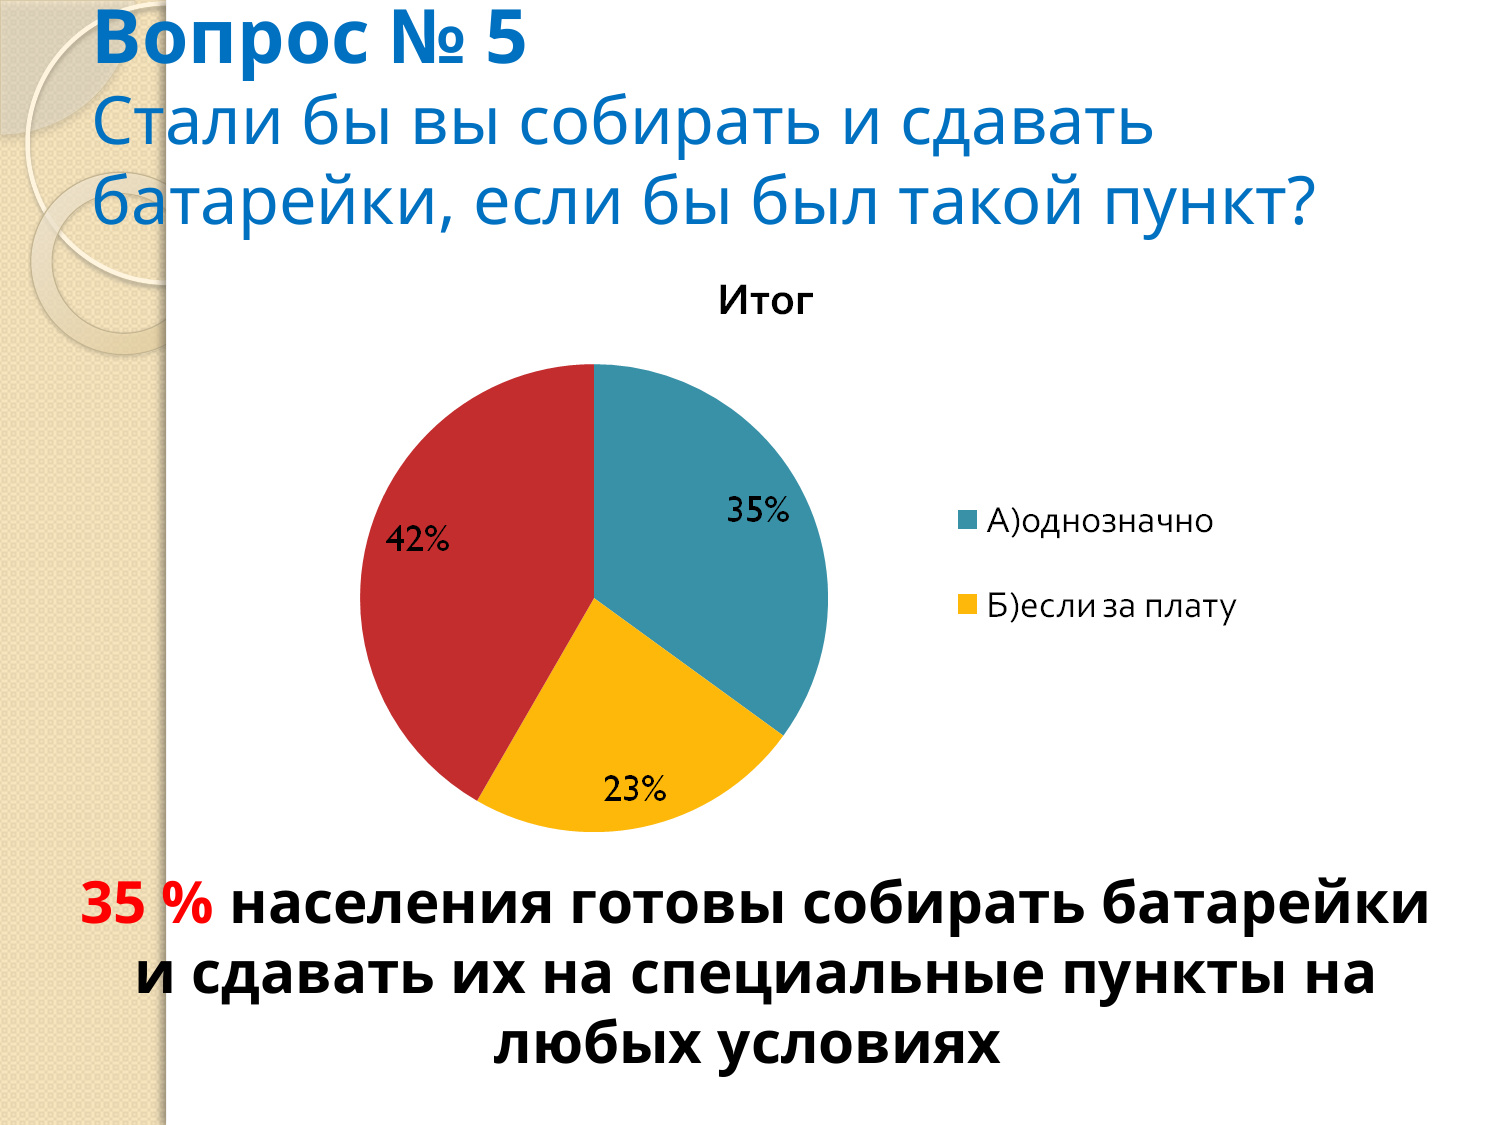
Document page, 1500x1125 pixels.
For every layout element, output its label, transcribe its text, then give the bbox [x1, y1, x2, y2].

title Вопрос № 5 Стали бы вы собирать и сдавать батарейки, если бы был такой пункт? [76, 19, 1427, 288]
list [159, 255, 1371, 918]
text_box 35 % населения готовы собирать батарейки и сдавать их на специальные пункты на любых условиях [53, 857, 1459, 1083]
